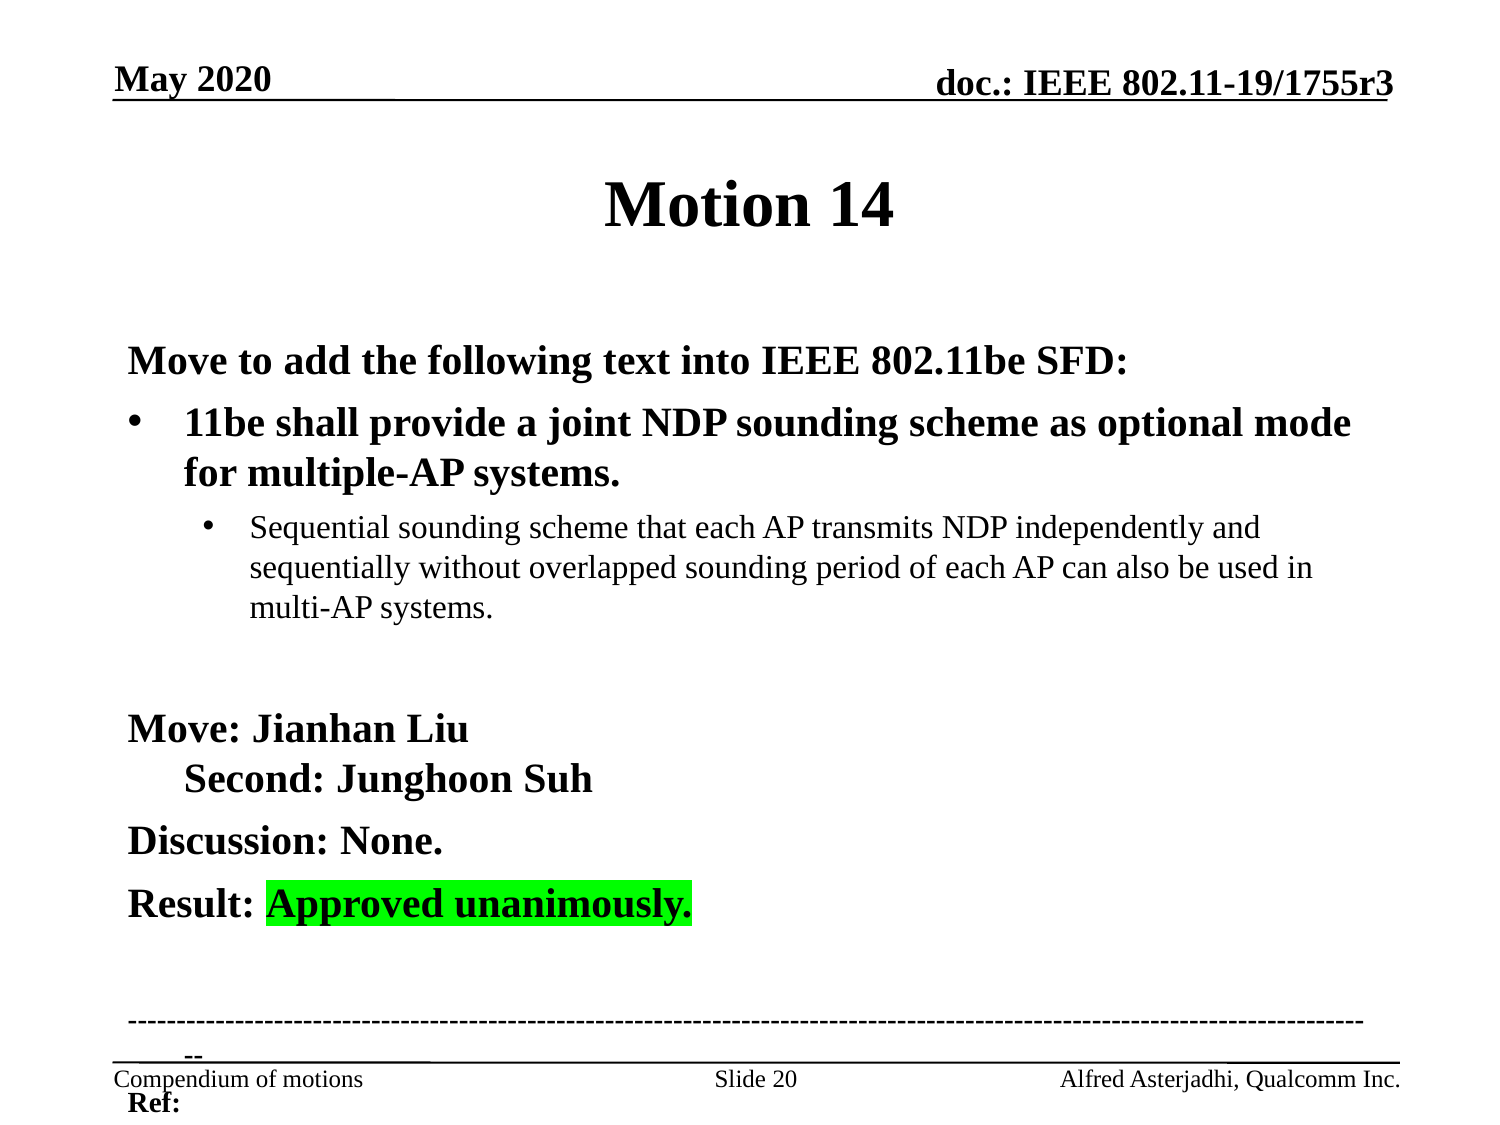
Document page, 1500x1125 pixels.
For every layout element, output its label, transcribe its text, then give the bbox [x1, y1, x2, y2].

footer Alfred Asterjadhi, Qualcomm Inc. [878, 1061, 1402, 1093]
title Motion 14 [112, 112, 1388, 288]
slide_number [114, 54, 423, 100]
slide_number Slide 20 [712, 1061, 800, 1123]
list Move to add the following text into IEEE 802.11be SFD: 11be shall provide a joint NDP sounding scheme as optional mode for multiple-AP systems. Sequential sounding scheme that each AP transmits NDP independently and sequentially without overlapped sounding period of each AP can also be used in multi-AP systems. Move: Jianhan Liu Second: Junghoon Suh Discussion: None. Result: Approved unanimously. --------------------------------------------------------------------------------------------------------------------------------- Ref: https://mentor.ieee.org/802.11/dcn/19/11-19-1593-03-00be-joint-sounding-for-multi-ap-systems.pptx [112, 324, 1388, 1063]
